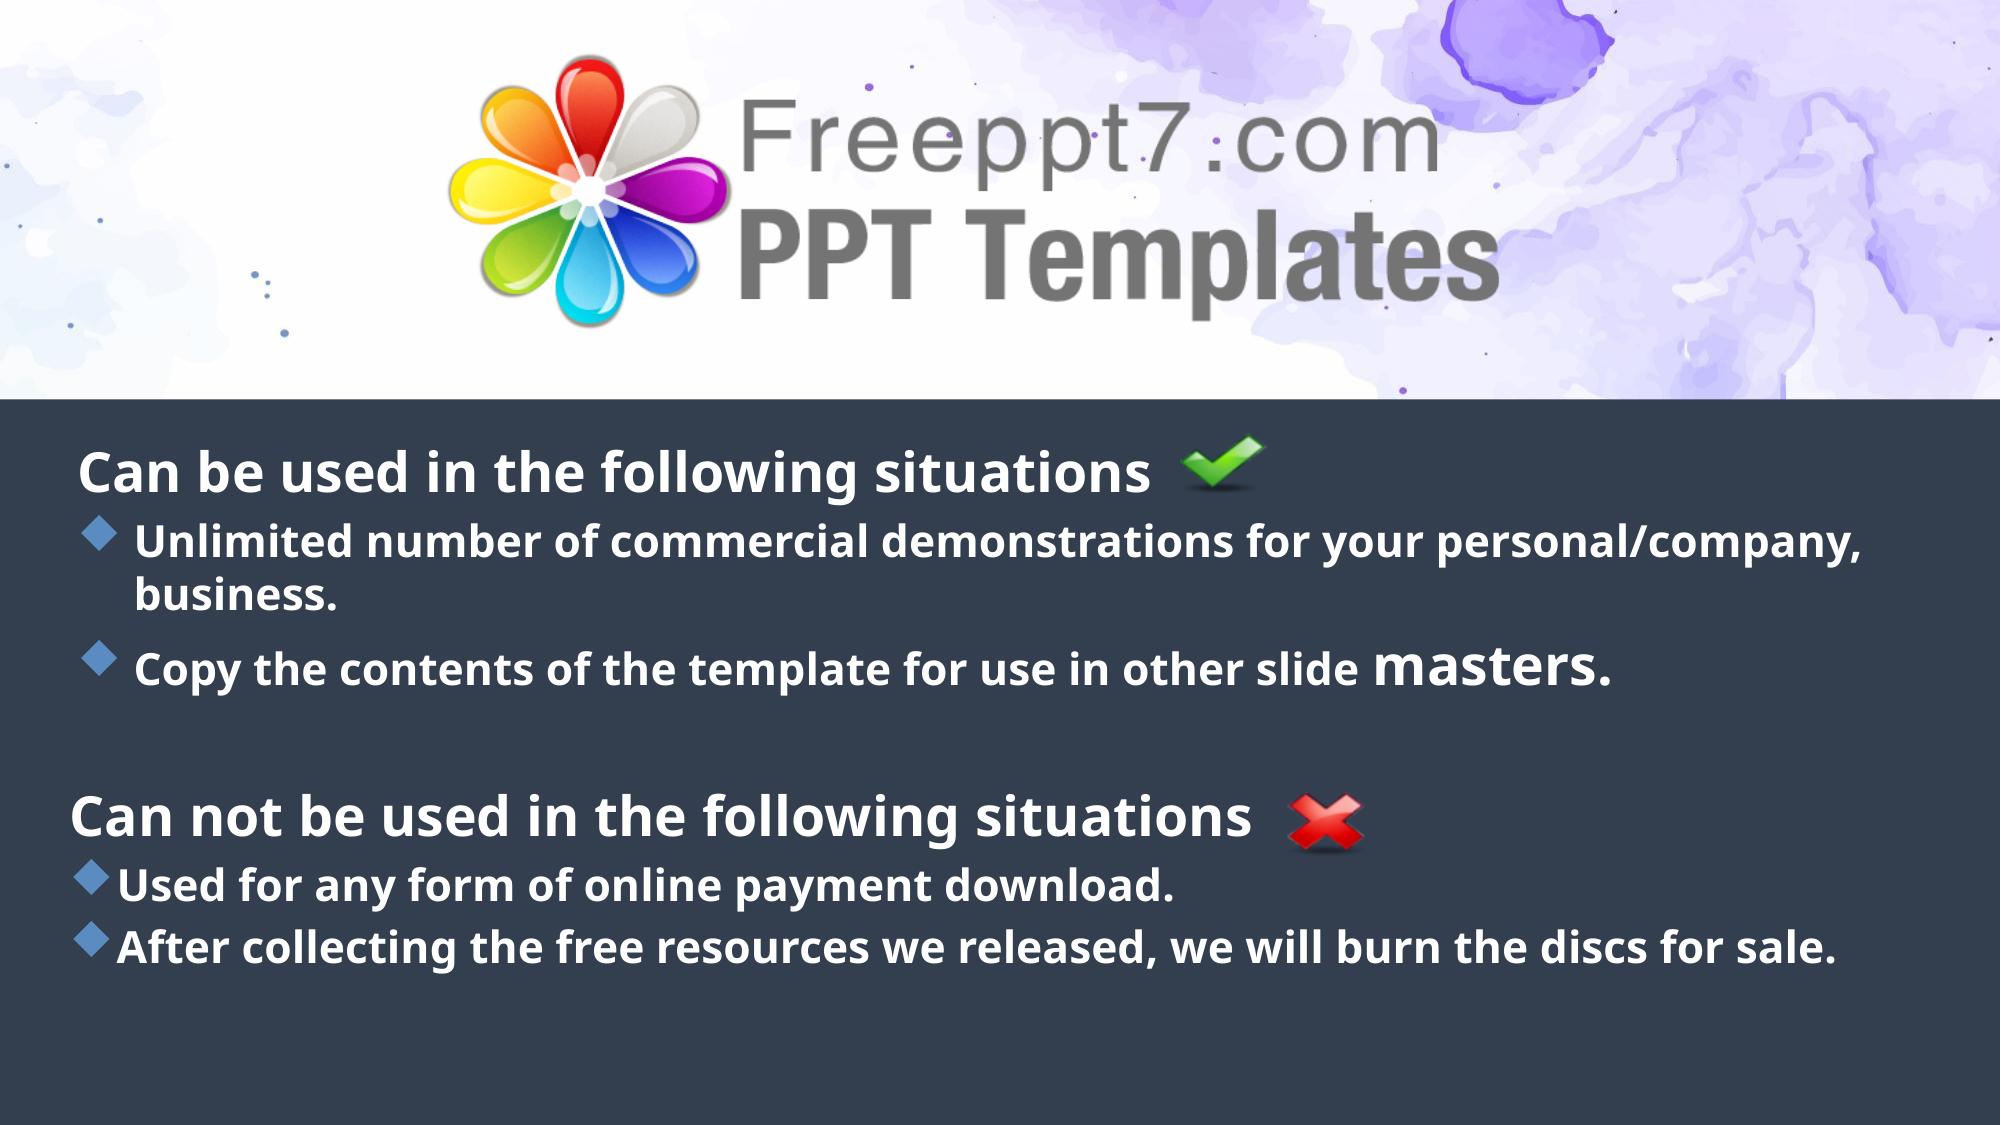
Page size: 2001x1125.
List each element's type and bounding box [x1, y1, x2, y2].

text_box [0, 399, 2000, 1125]
picture [0, 0, 2000, 399]
